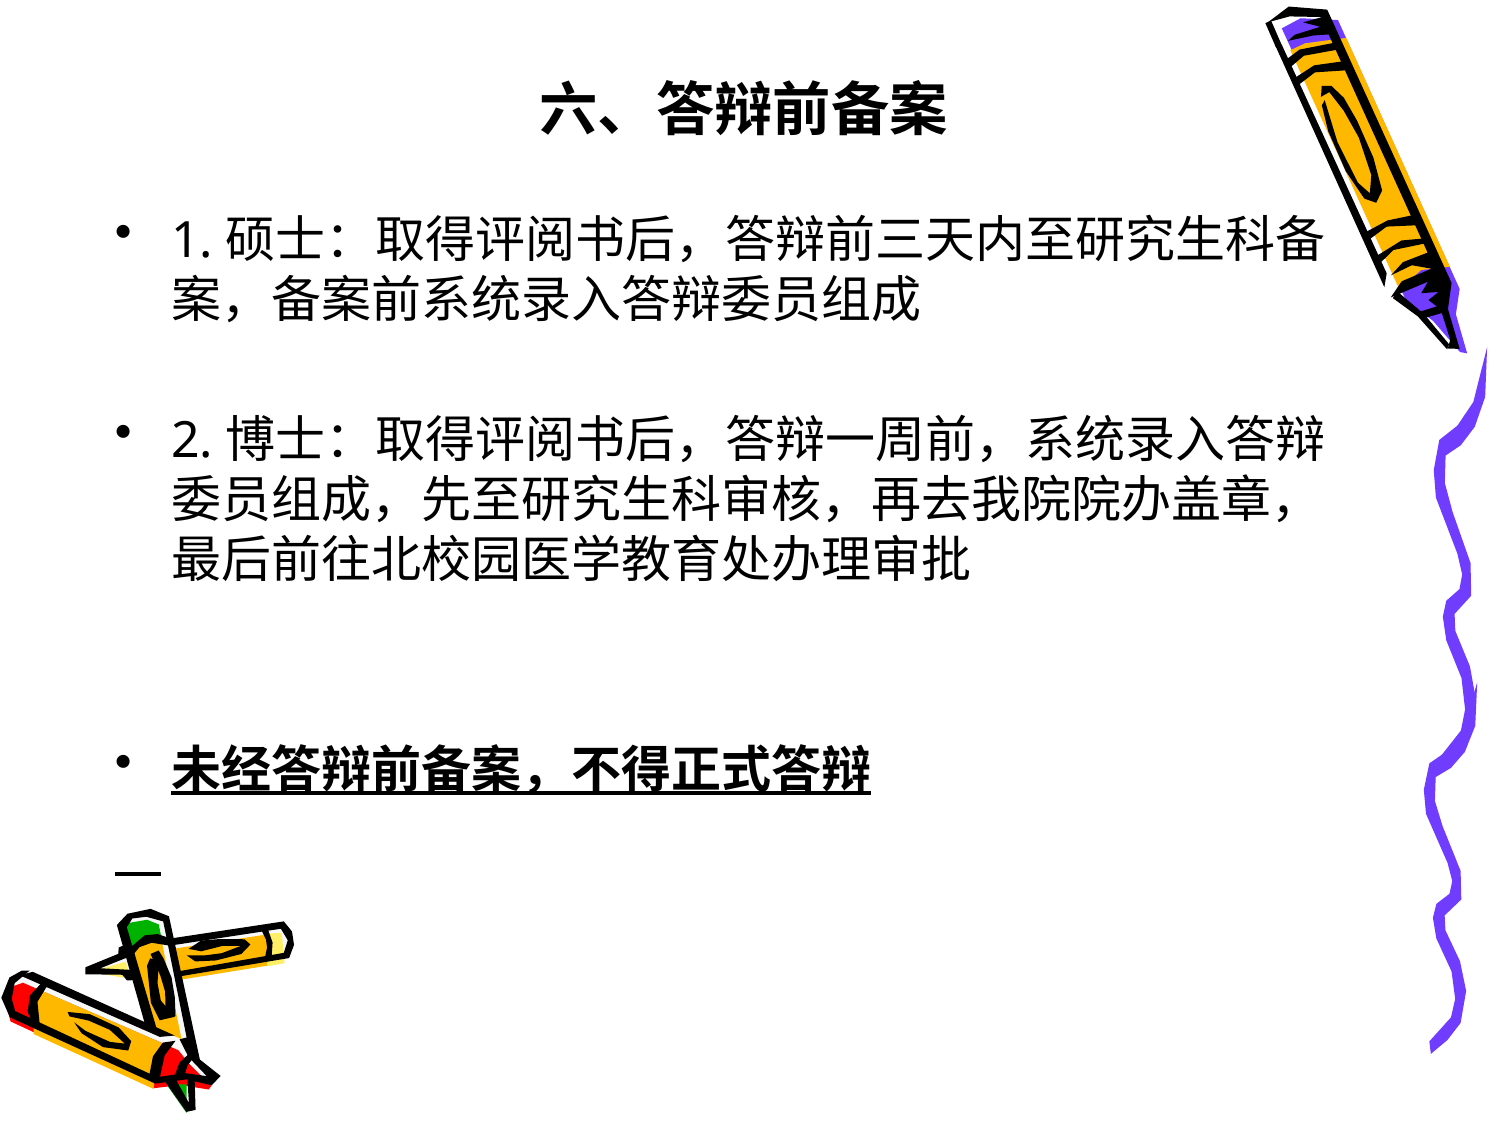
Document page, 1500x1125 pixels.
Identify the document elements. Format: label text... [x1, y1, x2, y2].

title 六、答辩前备案 [81, 24, 1406, 150]
list 1.硕士：取得评阅书后，答辩前三天内至研究生科备案，备案前系统录入答辩委员组成 2.博士：取得评阅书后，答辩一周前，系统录入答辩委员组成，先至研究生科审核，再去我院院办盖章，最后前往北校园医学教育处办理审批 未经答辩前备案，不得正式答辩 [99, 199, 1363, 1125]
